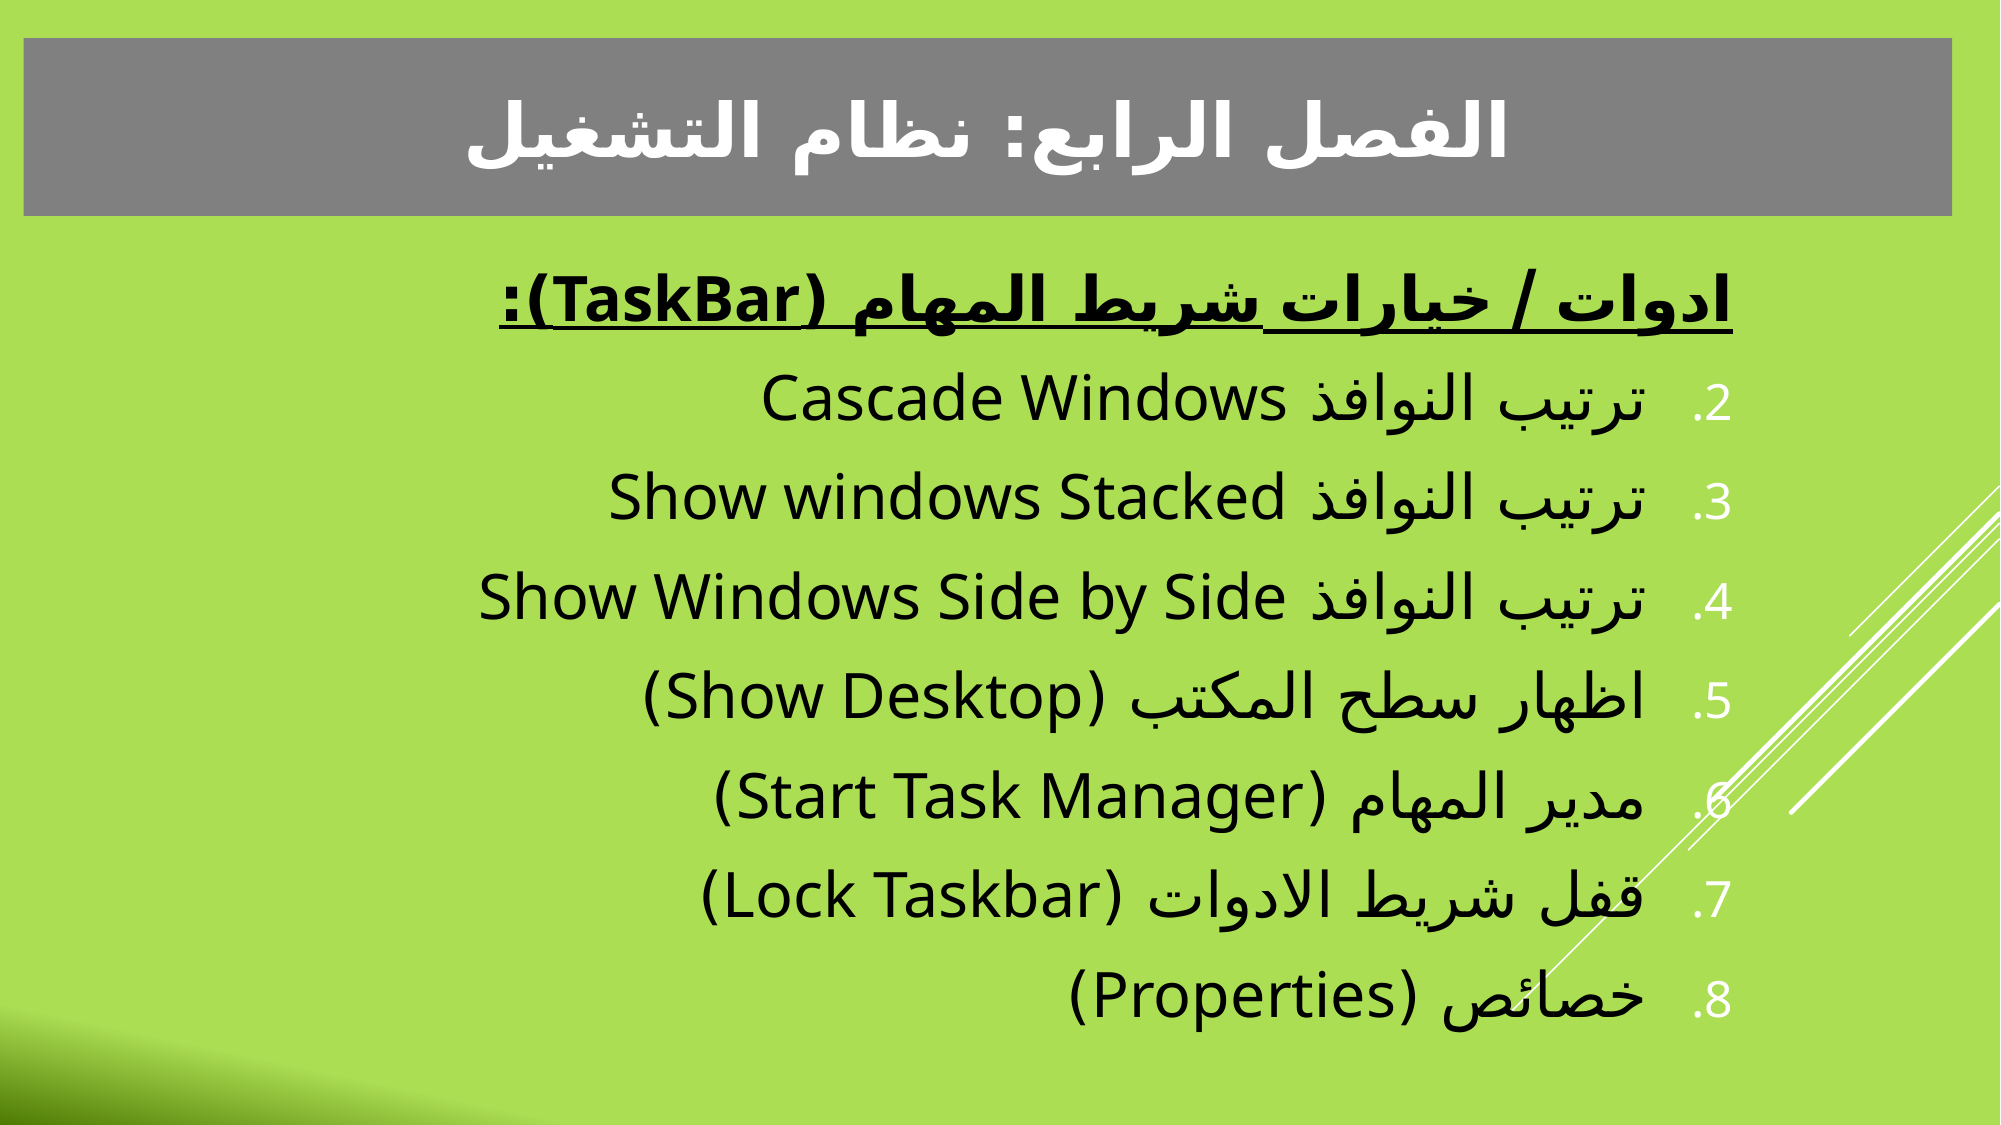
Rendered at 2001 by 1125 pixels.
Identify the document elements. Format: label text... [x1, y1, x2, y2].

list ادوات / خيارات شريط المهام (TaskBar): ترتيب النوافذ Cascade Windows ترتيب النوافذ Show windows Stacked ترتيب النوافذ Show Windows Side by Side اظهار سطح المكتب (Show Desktop) مدير المهام (Start Task Manager) قفل شريط الادوات (Lock Taskbar) خصائص (Properties) [321, 250, 1749, 1040]
text_box الفصل الرابع: نظام التشغيل [23, 38, 1953, 216]
